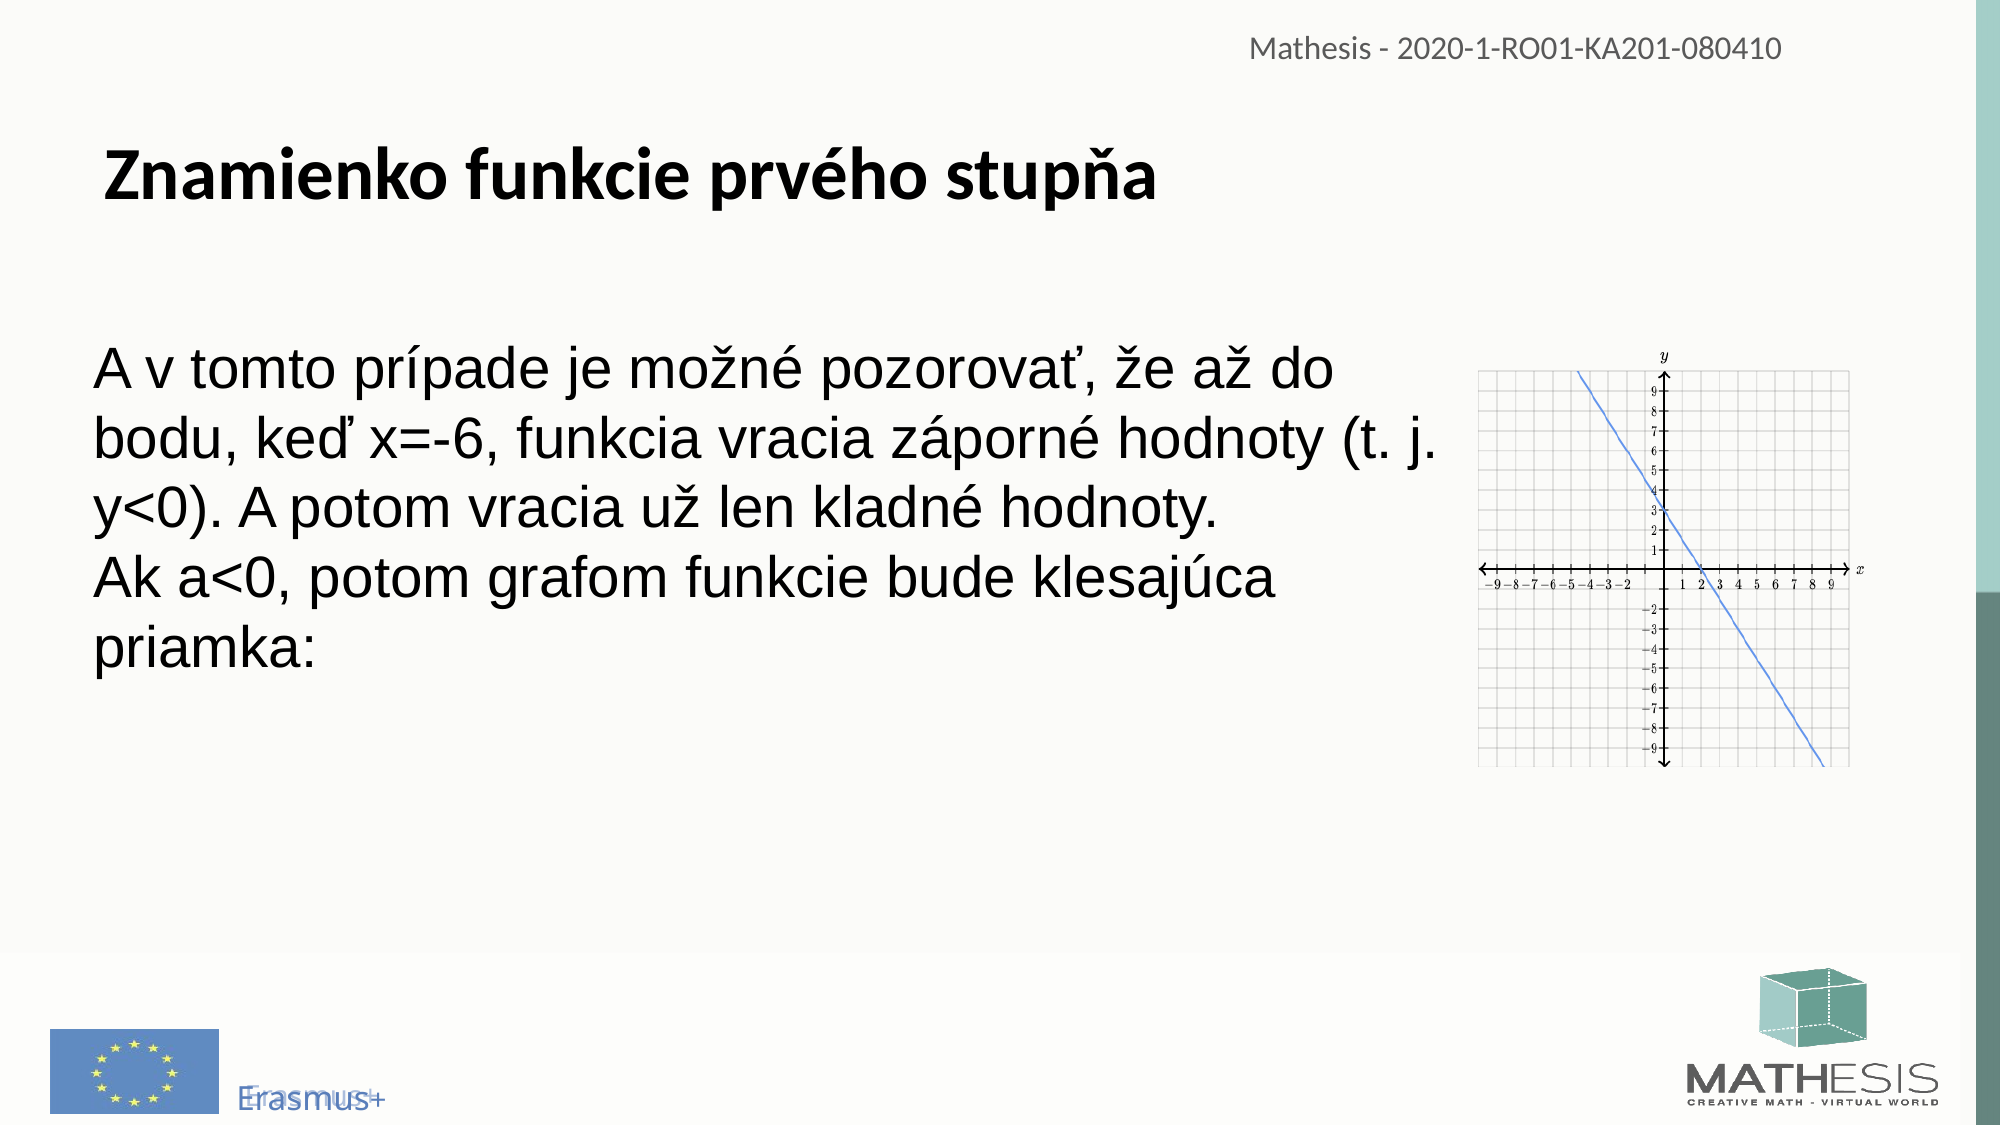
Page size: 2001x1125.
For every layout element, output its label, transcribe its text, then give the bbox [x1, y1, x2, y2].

text_box Δ>0 [1976, 0, 2000, 1125]
title Znamienko funkcie prvého stupňa [89, 117, 1790, 344]
subtitle A v tomto prípade je možné pozorovať, že až do bodu, keď x=-6, funkcia vracia záporné hodnoty (t. j. y<0). A potom vracia už len kladné hodnoty. Ak a<0, potom grafom funkcie bude klesajúca priamka: [78, 322, 1479, 610]
text_box Δ>0 [50, 1029, 219, 1114]
text_box Δ>0 [1664, 928, 1961, 1125]
picture [1478, 346, 1872, 767]
